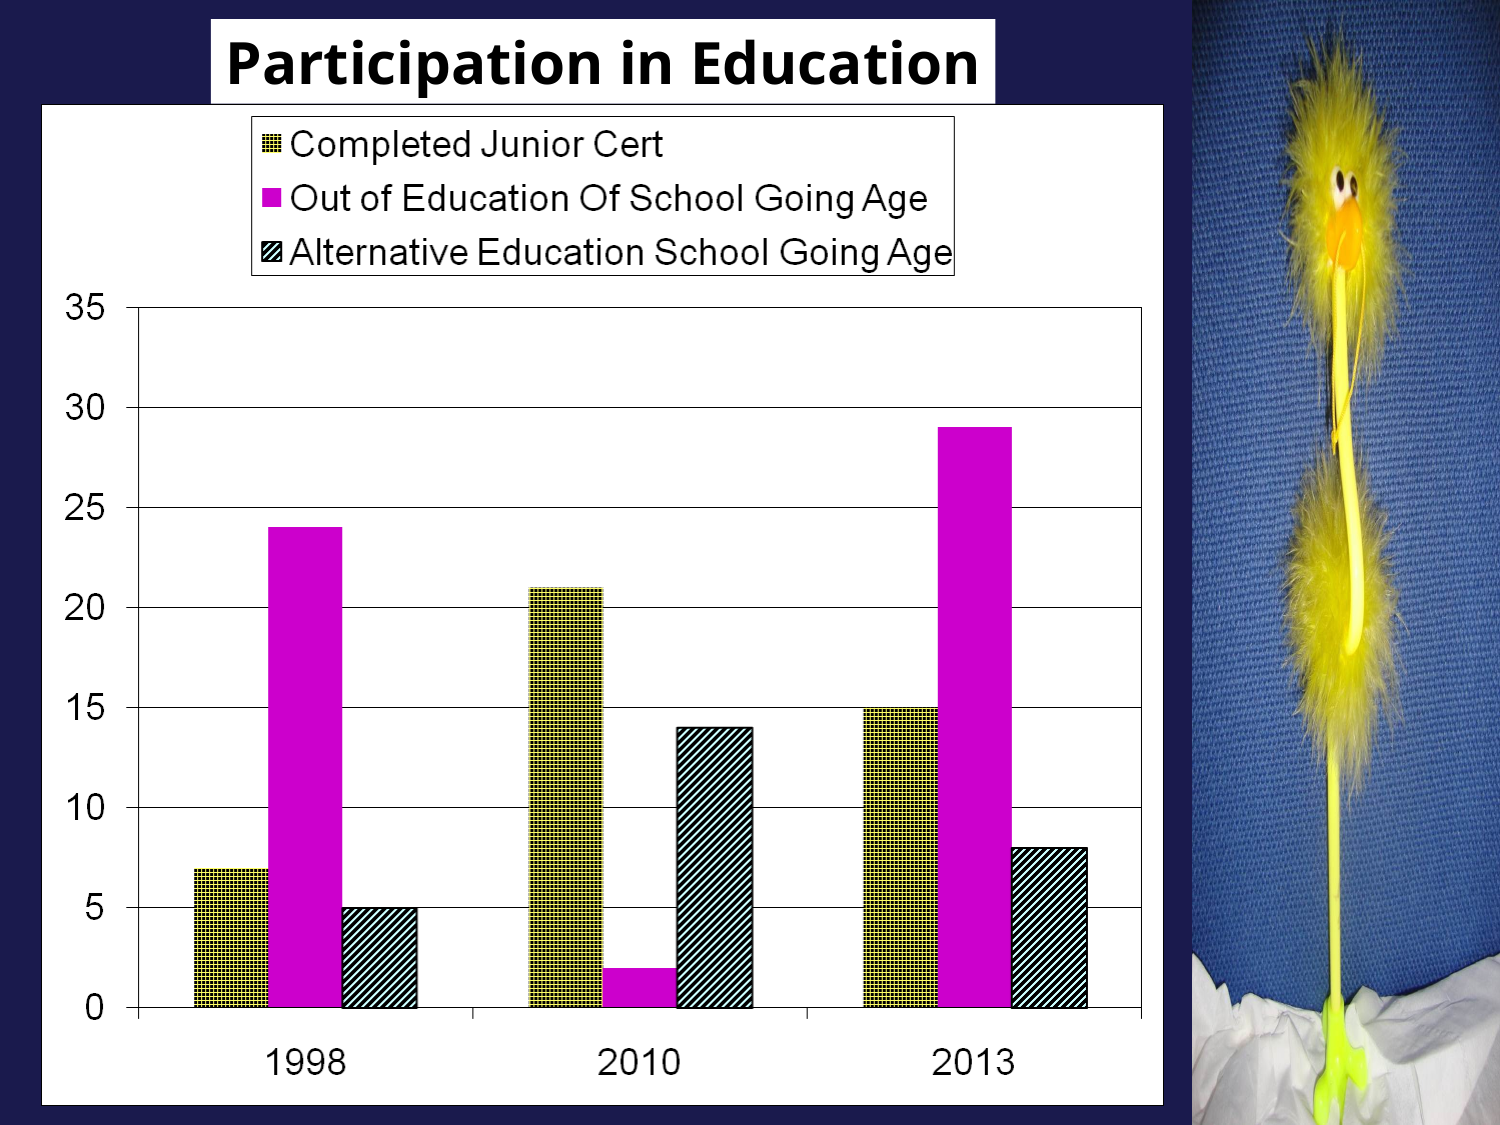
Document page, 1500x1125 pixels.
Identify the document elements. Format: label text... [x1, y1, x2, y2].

picture [1192, 0, 1500, 1125]
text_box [40, 103, 1164, 1107]
text_box Participation in Education [210, 19, 996, 102]
